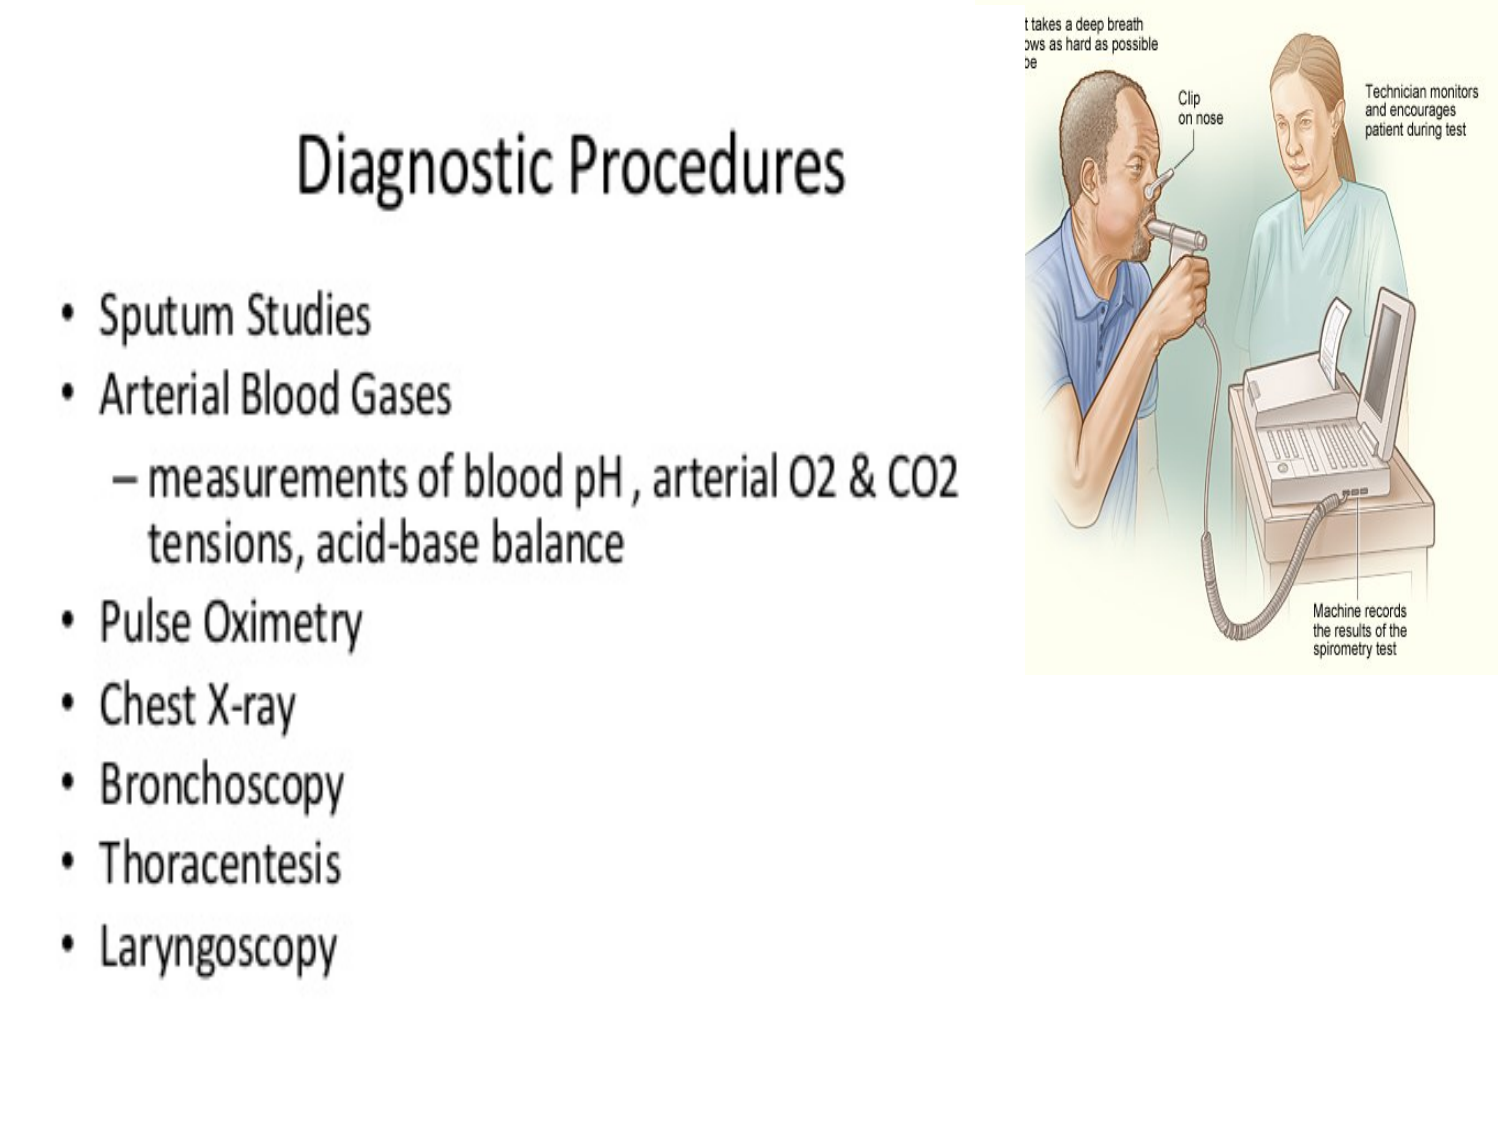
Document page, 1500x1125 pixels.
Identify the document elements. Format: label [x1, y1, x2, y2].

picture [20, 0, 1498, 1015]
